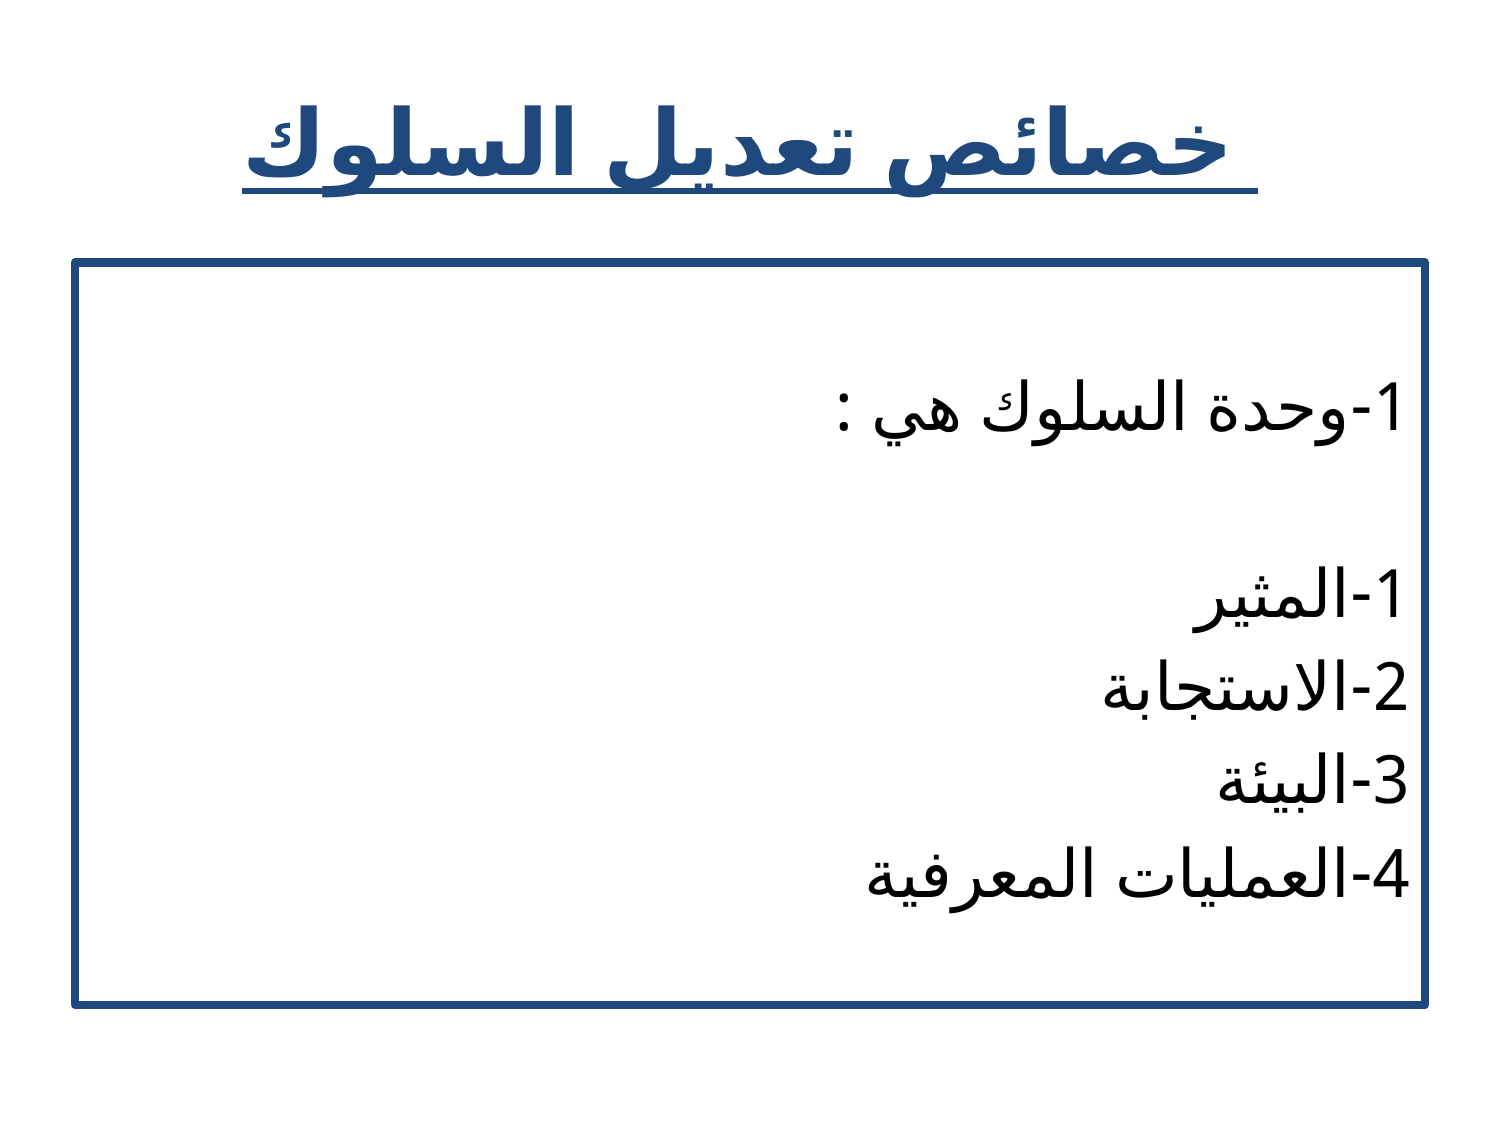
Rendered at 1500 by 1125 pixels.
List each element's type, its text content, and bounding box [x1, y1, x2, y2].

list 1-وحدة السلوك هي : 1-المثير 2-الاستجابة 3-البيئة 4-العمليات المعرفية [75, 262, 1425, 1005]
title خصائص تعديل السلوك [75, 45, 1425, 233]
